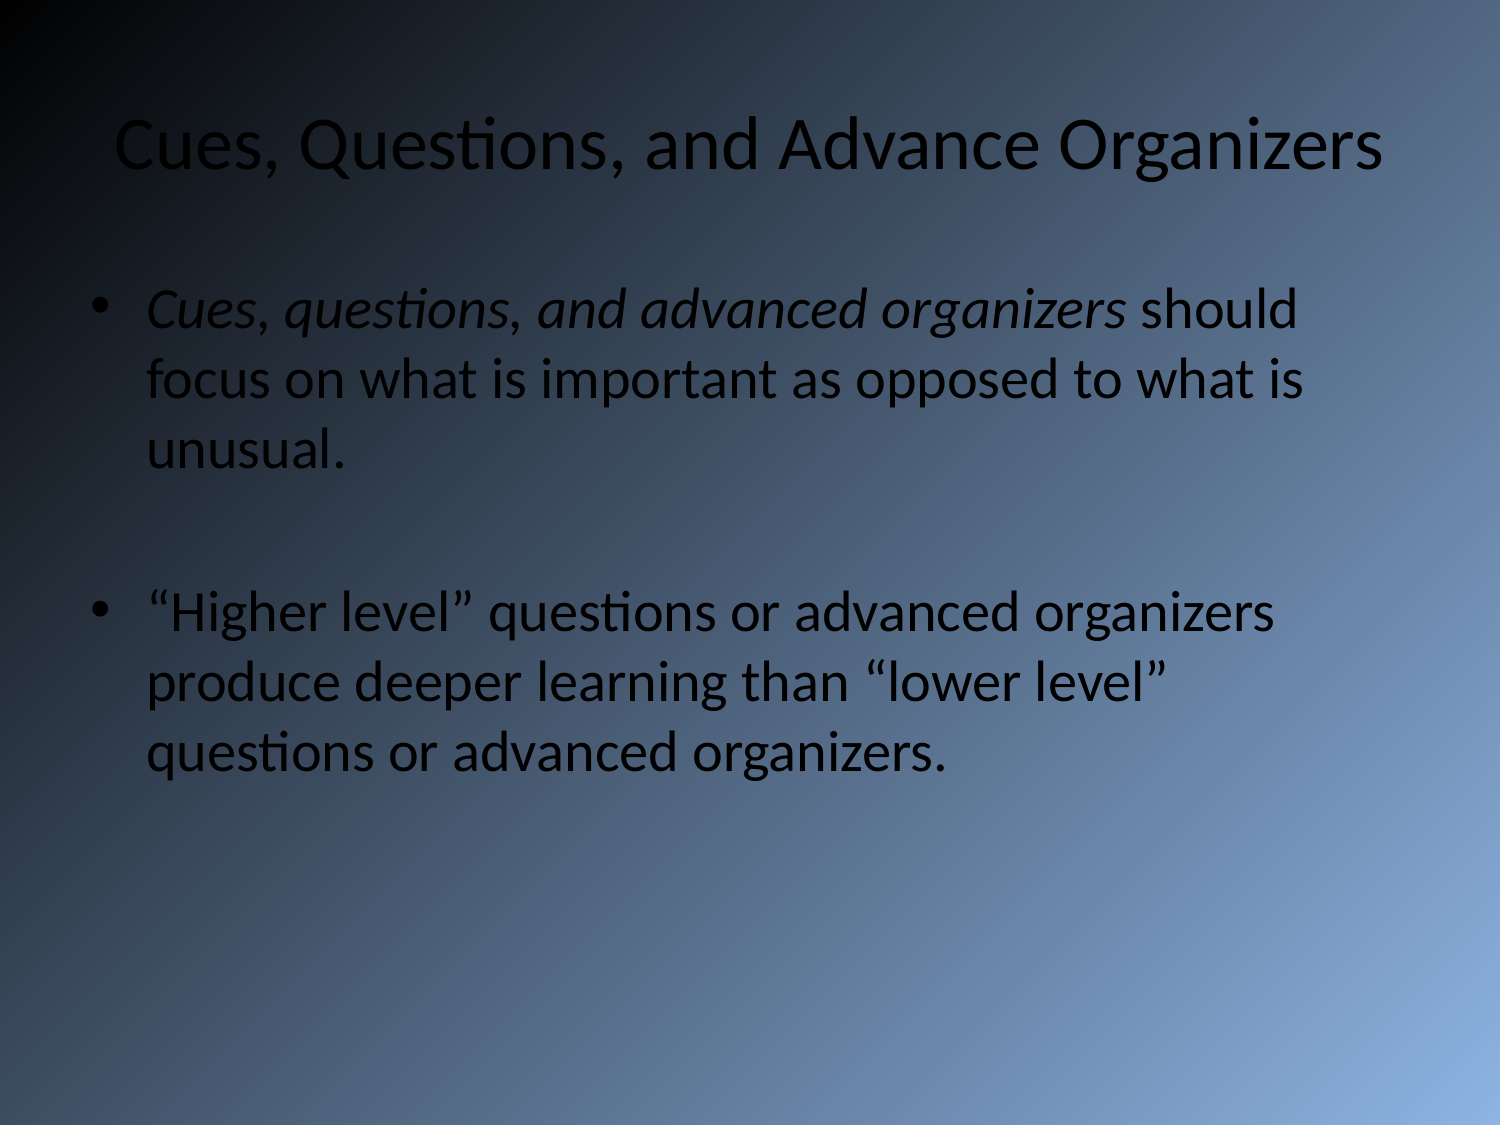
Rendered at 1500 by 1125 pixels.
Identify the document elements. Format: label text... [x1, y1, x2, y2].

list Cues, questions, and advanced organizers should focus on what is important as opposed to what is unusual. “Higher level” questions or advanced organizers produce deeper learning than “lower level” questions or advanced organizers. [75, 262, 1425, 1005]
title Cues, Questions, and Advance Organizers [75, 45, 1425, 233]
